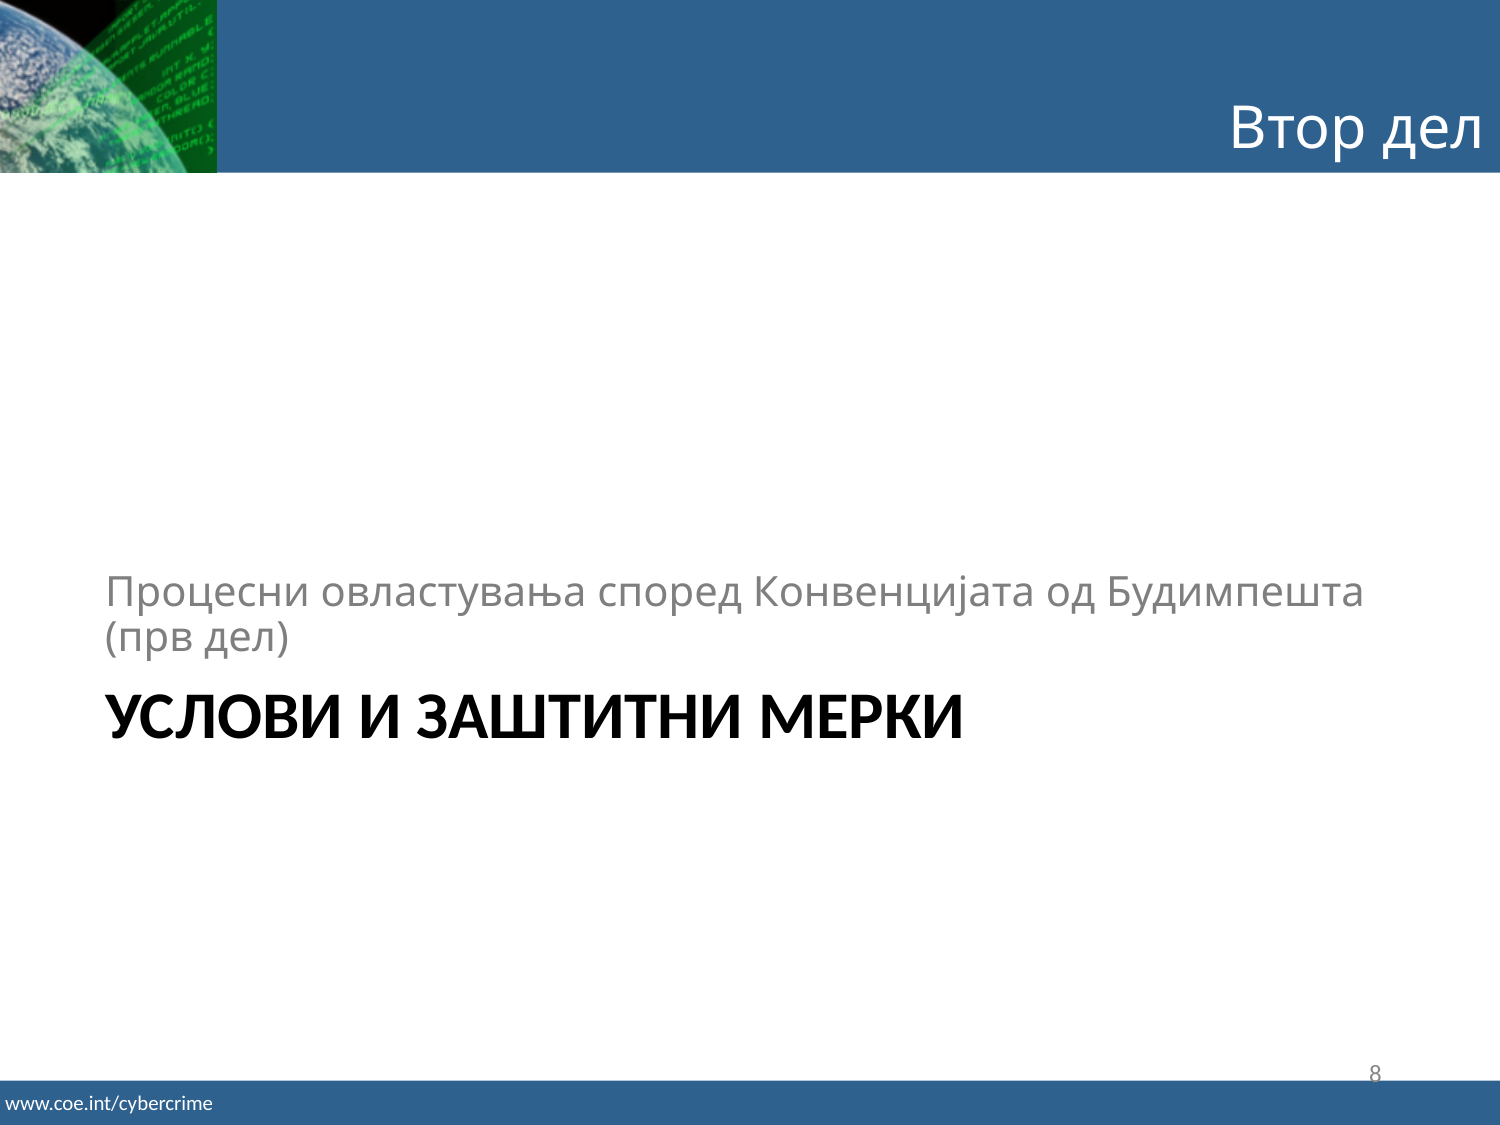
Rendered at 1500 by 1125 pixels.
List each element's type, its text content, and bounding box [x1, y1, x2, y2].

title УСЛОВИ И ЗАШТИТНИ МЕРКИ [90, 673, 1385, 920]
slide_number 8 [1059, 1042, 1397, 1103]
list Процесни овластувања според Конвенцијата од Будимпешта (прв дел) [90, 562, 1385, 635]
list Втор дел [461, 0, 1500, 170]
picture [0, 0, 217, 173]
